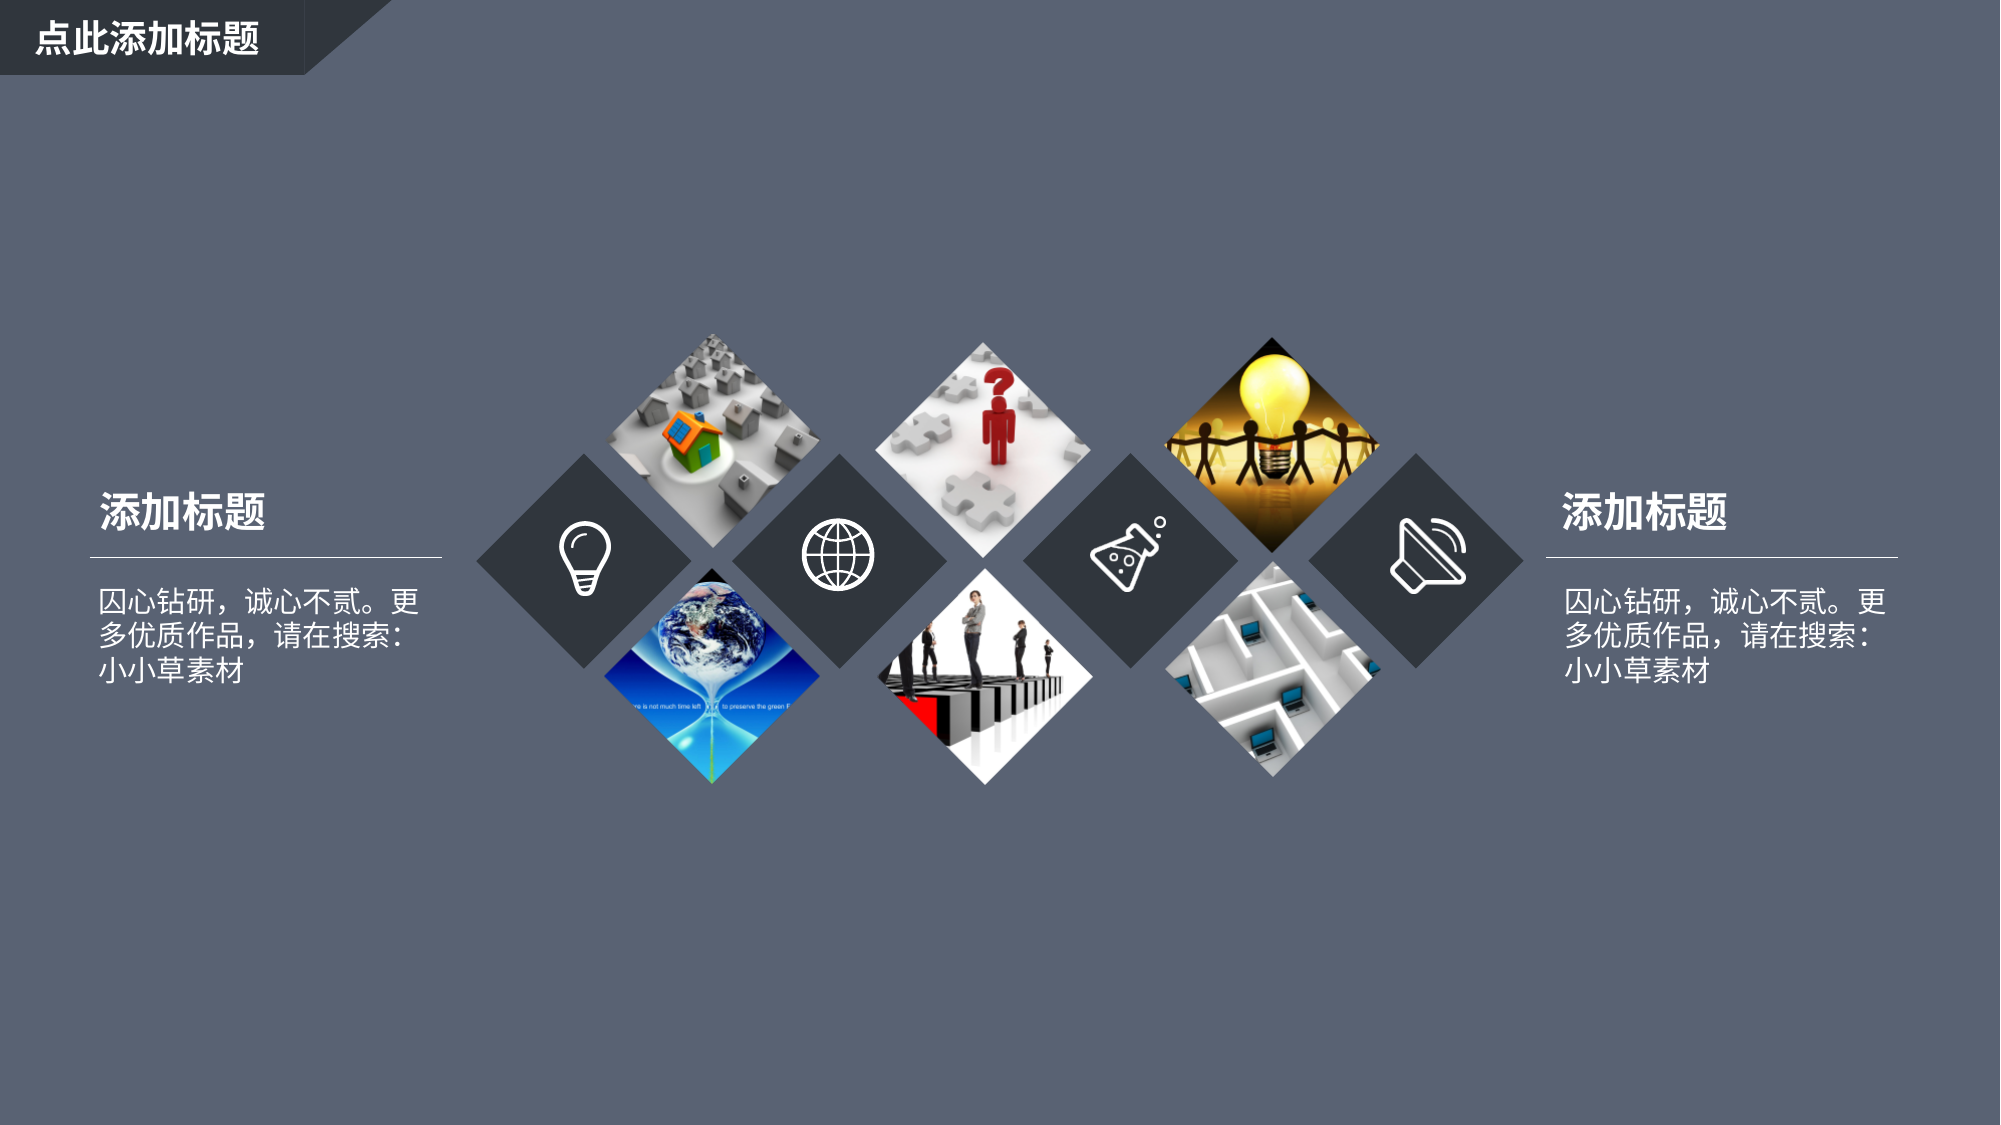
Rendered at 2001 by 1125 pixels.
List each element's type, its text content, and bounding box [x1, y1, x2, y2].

text_box [840, 525, 849, 539]
text_box [840, 556, 853, 571]
text_box [476, 453, 600, 669]
text_box [1097, 601, 1160, 669]
text_box [846, 525, 858, 536]
text_box [817, 518, 874, 592]
text_box [826, 453, 870, 535]
picture [558, 334, 821, 785]
text_box [824, 541, 836, 553]
text_box [823, 556, 836, 571]
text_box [0, 0, 392, 76]
text_box [854, 535, 869, 553]
text_box [1384, 453, 1524, 669]
text_box [807, 556, 823, 571]
picture [1389, 518, 1466, 595]
text_box [1095, 453, 1158, 515]
text_box [853, 556, 869, 576]
text_box [840, 541, 853, 553]
text_box 囚心钻研，诚心不贰。更多优质作品，请在搜索：小小草素材 [83, 575, 455, 696]
text_box [824, 564, 879, 669]
text_box [828, 525, 836, 539]
text_box [732, 556, 803, 567]
text_box [801, 556, 809, 567]
text_box [615, 556, 692, 567]
text_box 添加标题 [84, 478, 282, 544]
text_box 囚心钻研，诚心不贰。更多优质作品，请在搜索：小小草素材 [1550, 575, 1921, 696]
picture [875, 337, 1381, 786]
text_box 添加标题 [1546, 478, 1744, 544]
